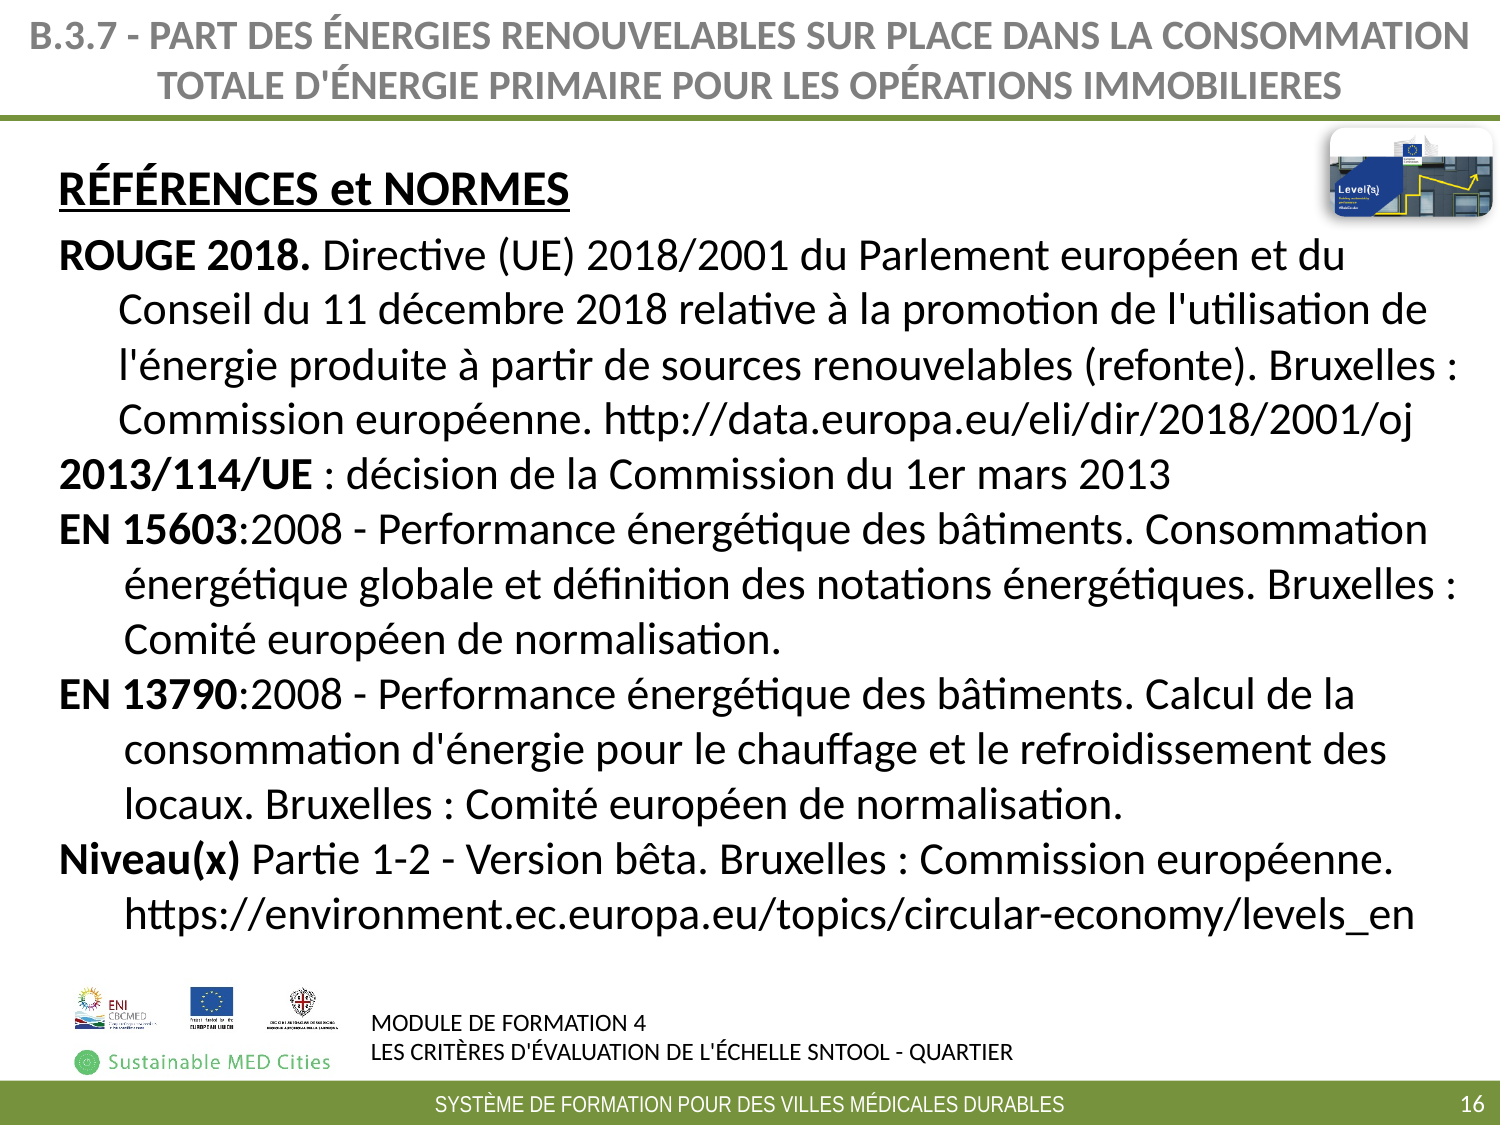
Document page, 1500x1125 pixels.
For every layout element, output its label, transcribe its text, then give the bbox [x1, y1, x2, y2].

slide_number ‹#› [1149, 1079, 1500, 1125]
text_box RÉFÉRENCES et NORMES [43, 147, 1320, 216]
picture [62, 978, 356, 1080]
picture [1329, 127, 1493, 217]
text_box ROUGE 2018. Directive (UE) 2018/2001 du Parlement européen et du Conseil du 11 décembre 2018 relative à la promotion de l'utilisation de l'énergie produite à partir de sources renouvelables (refonte). Bruxelles : Commission européenne. http://data.europa.eu/eli/dir/2018/2001/oj 2013/114/UE : décision de la Commission du 1er mars 2013 EN 15603:2008 - Performance énergétique des bâtiments. Consommation énergétique globale et définition des notations énergétiques. Bruxelles : Comité européen de normalisation. EN 13790:2008 - Performance énergétique des bâtiments. Calcul de la consommation d'énergie pour le chauffage et le refroidissement des locaux. Bruxelles : Comité européen de normalisation. Niveau(x) Partie 1-2 - Version bêta. Bruxelles : Commission européenne. https://environment.ec.europa.eu/topics/circular-economy/levels_en [43, 216, 1497, 958]
title B.3.7 - PART DES ÉNERGIES RENOUVELABLES SUR PLACE DANS LA CONSOMMATION TOTALE D'ÉNERGIE PRIMAIRE POUR LES OPÉRATIONS IMMOBILIERES [0, 0, 1500, 117]
